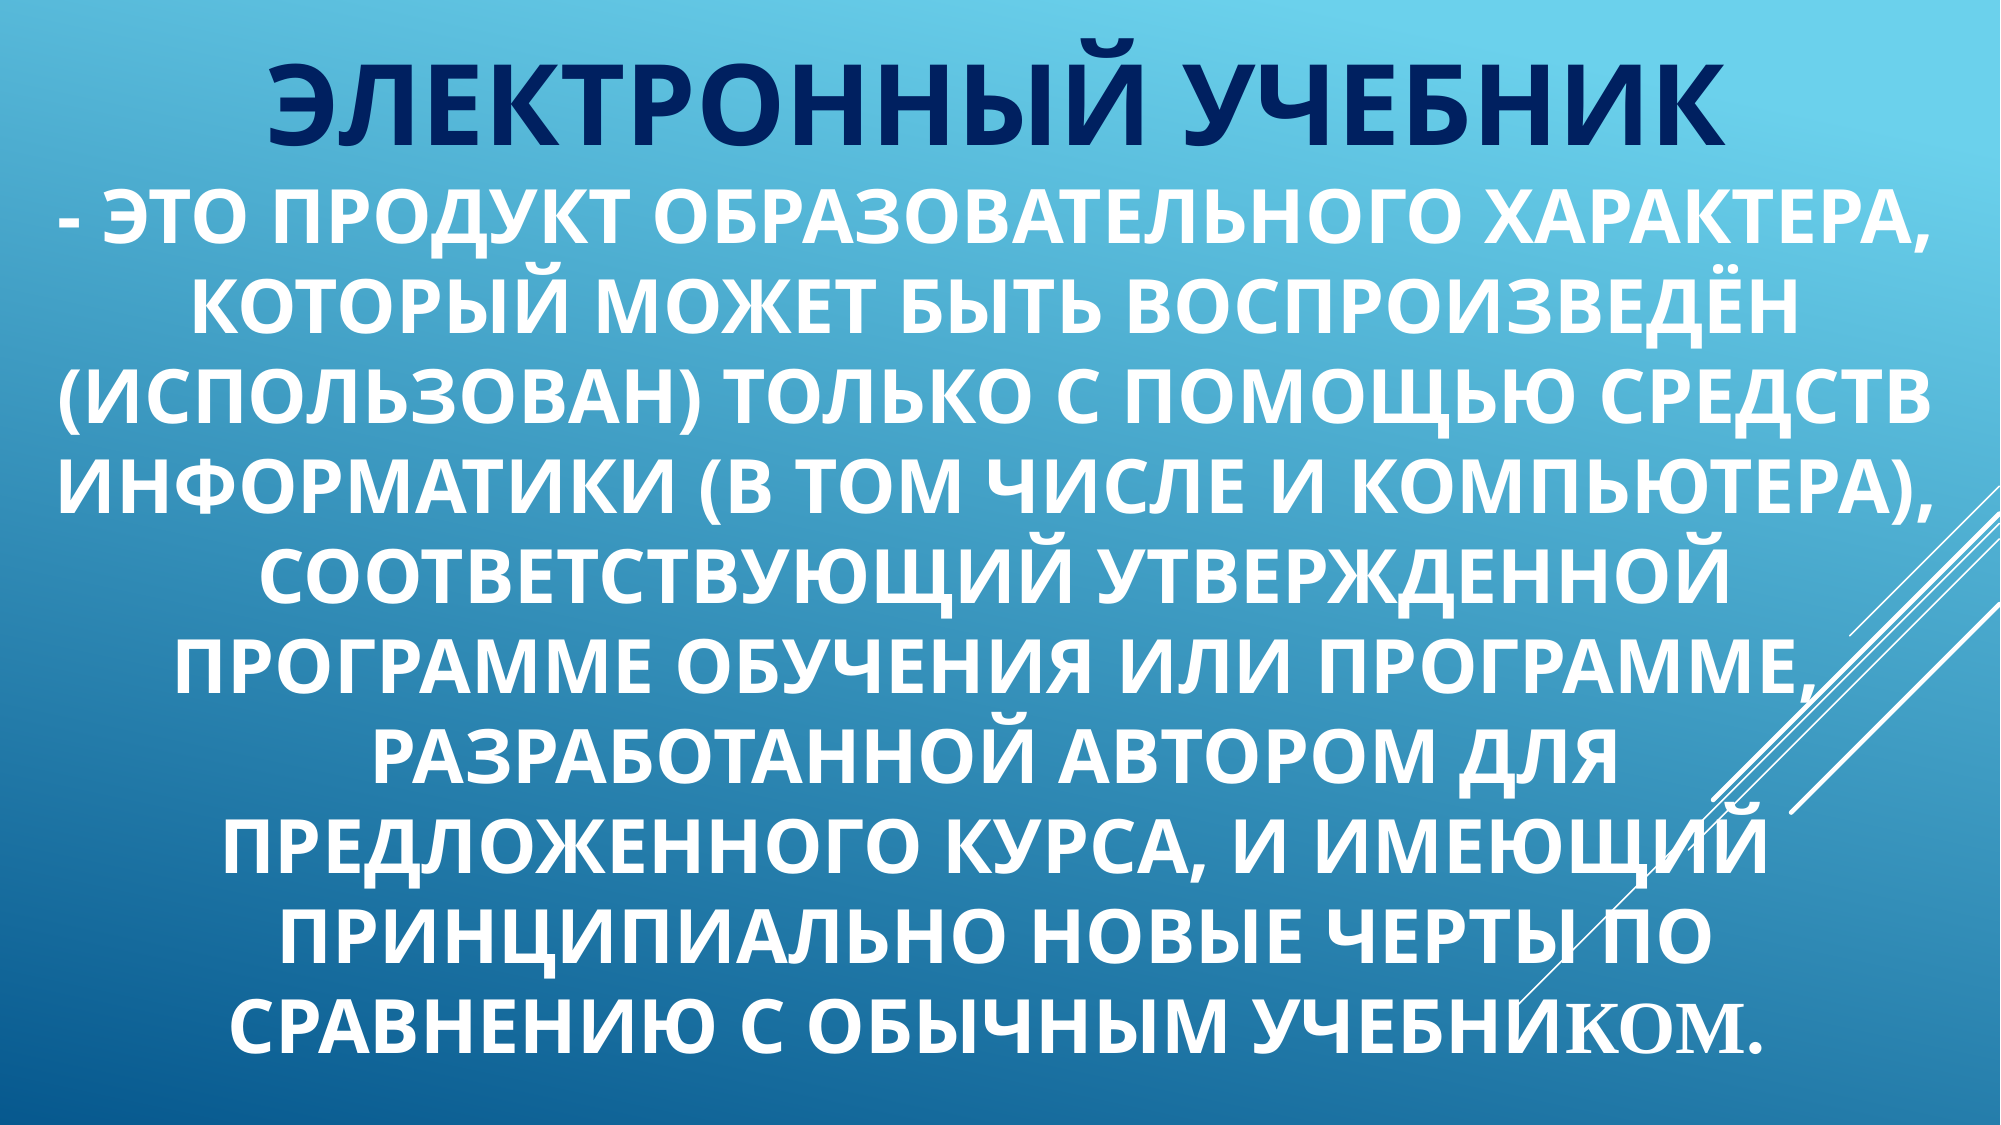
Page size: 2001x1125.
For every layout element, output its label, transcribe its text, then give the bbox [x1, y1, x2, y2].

title Электронный учебник - это продукт образовательного характера, который может быть воспроизведён (использован) только с помощью средств информатики (в том числе и компьютера), соответствующий утвержденной программе обучения или программе, разработанной автором для предложенного курса, и имеющий принципиально новые черты по сравнению с обычным учебником. [16, 42, 1977, 1125]
